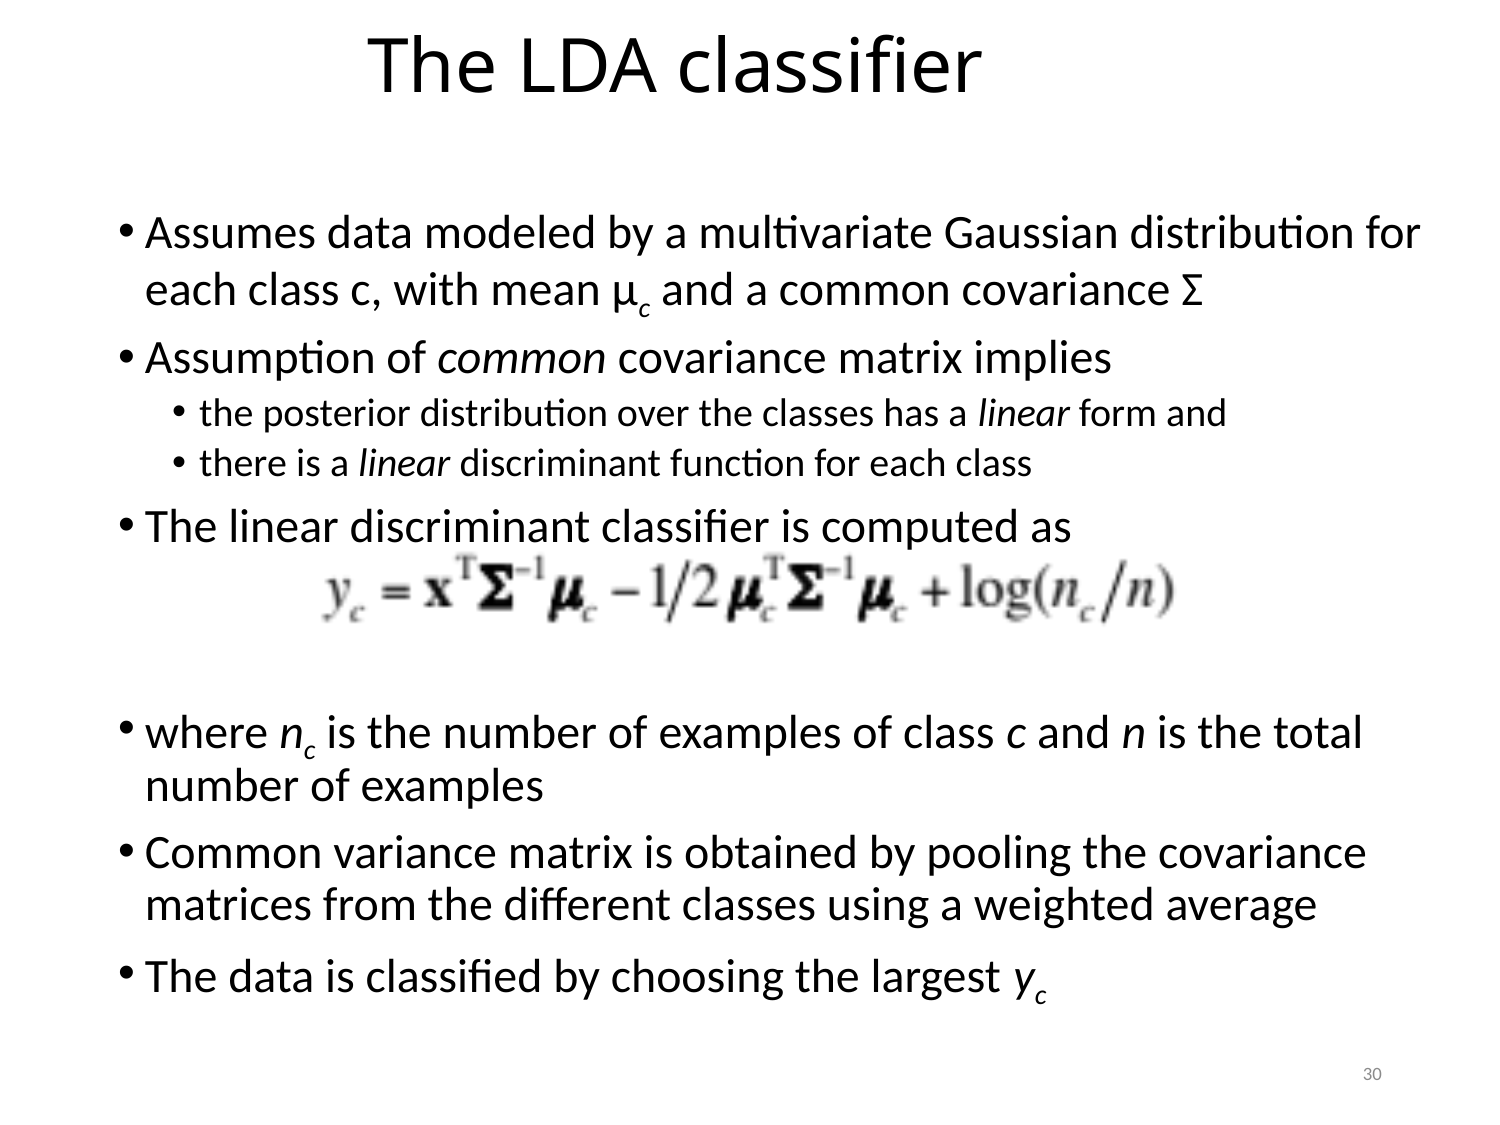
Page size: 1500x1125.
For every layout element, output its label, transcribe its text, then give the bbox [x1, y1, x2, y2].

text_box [316, 542, 1184, 632]
title The LDA classifier [352, 10, 1282, 126]
slide_number 30 [1059, 1042, 1397, 1103]
list Assumes data modeled by a multivariate Gaussian distribution for each class c, with mean μc and a common covariance Σ Assumption of common covariance matrix implies the posterior distribution over the classes has a linear form and there is a linear discriminant function for each class The linear discriminant classifier is computed as where nc is the number of examples of class c and n is the total number of examples Common variance matrix is obtained by pooling the covariance matrices from the different classes using a weighted average The data is classified by choosing the largest yc [103, 199, 1442, 1014]
